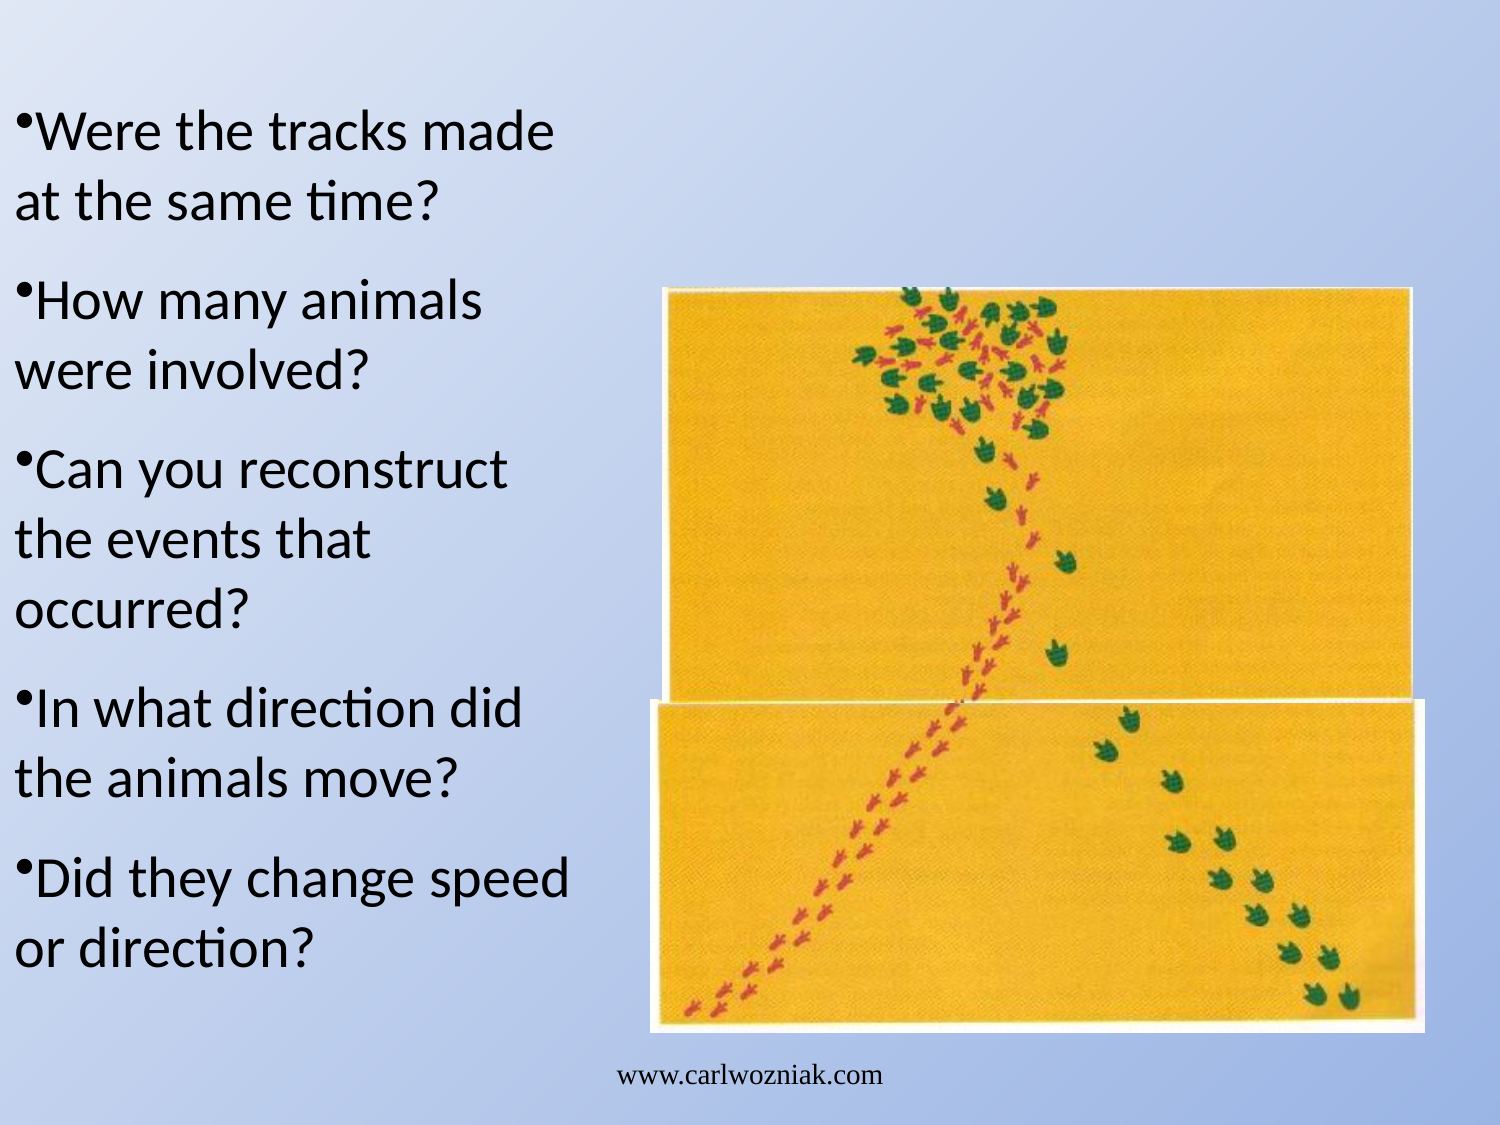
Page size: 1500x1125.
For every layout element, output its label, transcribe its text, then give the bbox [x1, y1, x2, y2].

picture [649, 287, 1426, 1033]
text_box Were the tracks made at the same time? How many animals were involved? Can you reconstruct the events that occurred? In what direction did the animals move? Did they change speed or direction? [0, 84, 596, 1086]
footer www.carlwozniak.com [512, 1042, 988, 1103]
